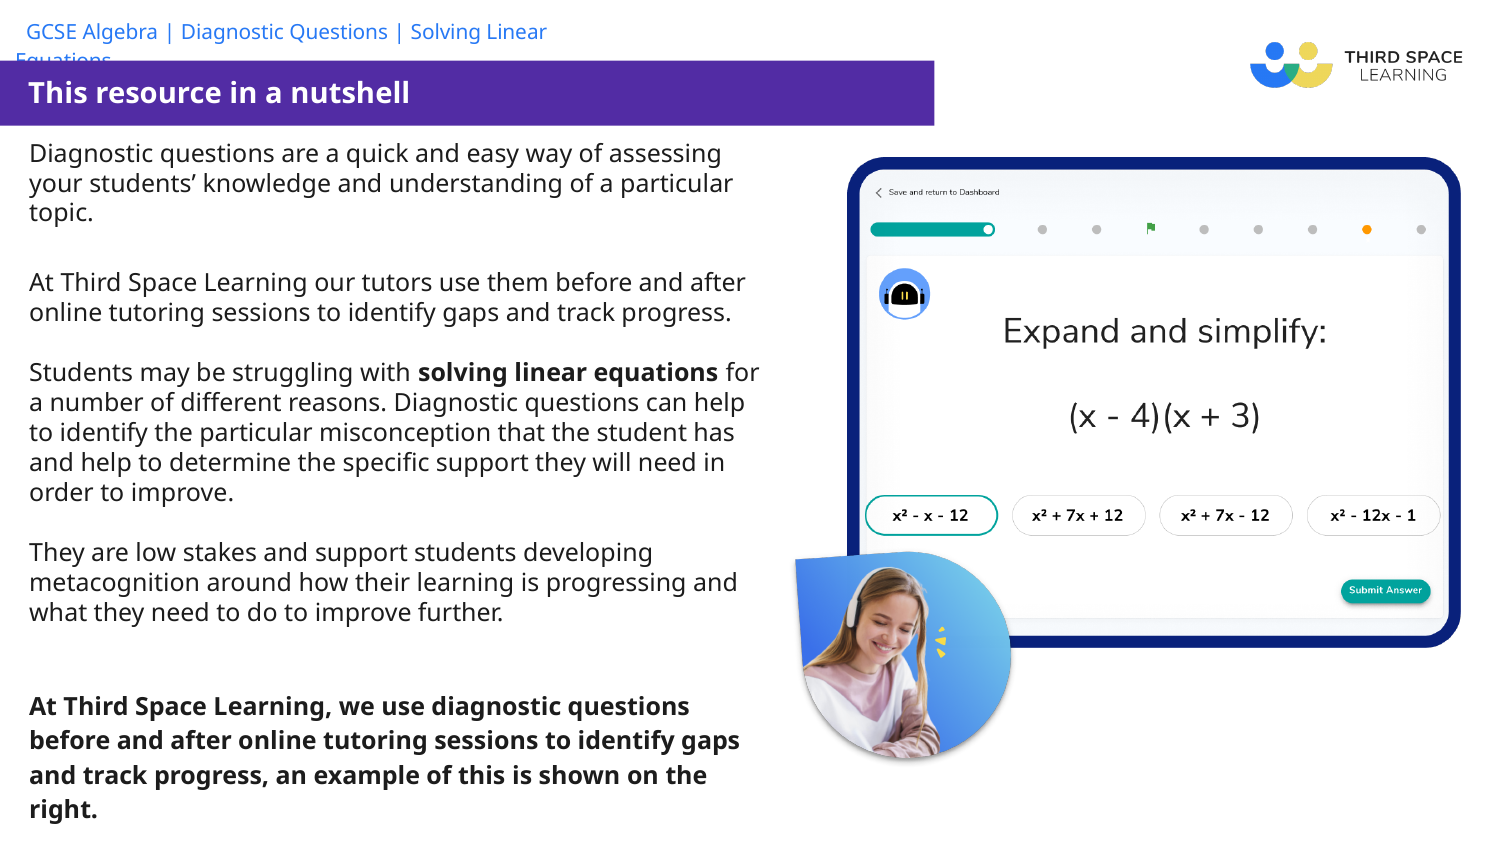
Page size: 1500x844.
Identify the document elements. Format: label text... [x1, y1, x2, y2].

text_box This resource in a nutshell [13, 59, 551, 125]
text_box Diagnostic questions are a quick and easy way of assessing your students’ knowledge and understanding of a particular topic. At Third Space Learning our tutors use them before and after online tutoring sessions to identify gaps and track progress. Students may be struggling with solving linear equations for a number of different reasons. Diagnostic questions can help to identify the particular misconception that the student has and help to determine the specific support they will need in order to improve. They are low stakes and support students developing metacognition around how their learning is progressing and what they need to do to improve further. At Third Space Learning, we use diagnostic questions before and after online tutoring sessions to identify gaps and track progress, an example of this is shown on the right. [14, 144, 781, 844]
picture [1250, 33, 1465, 99]
picture [777, 157, 1461, 787]
